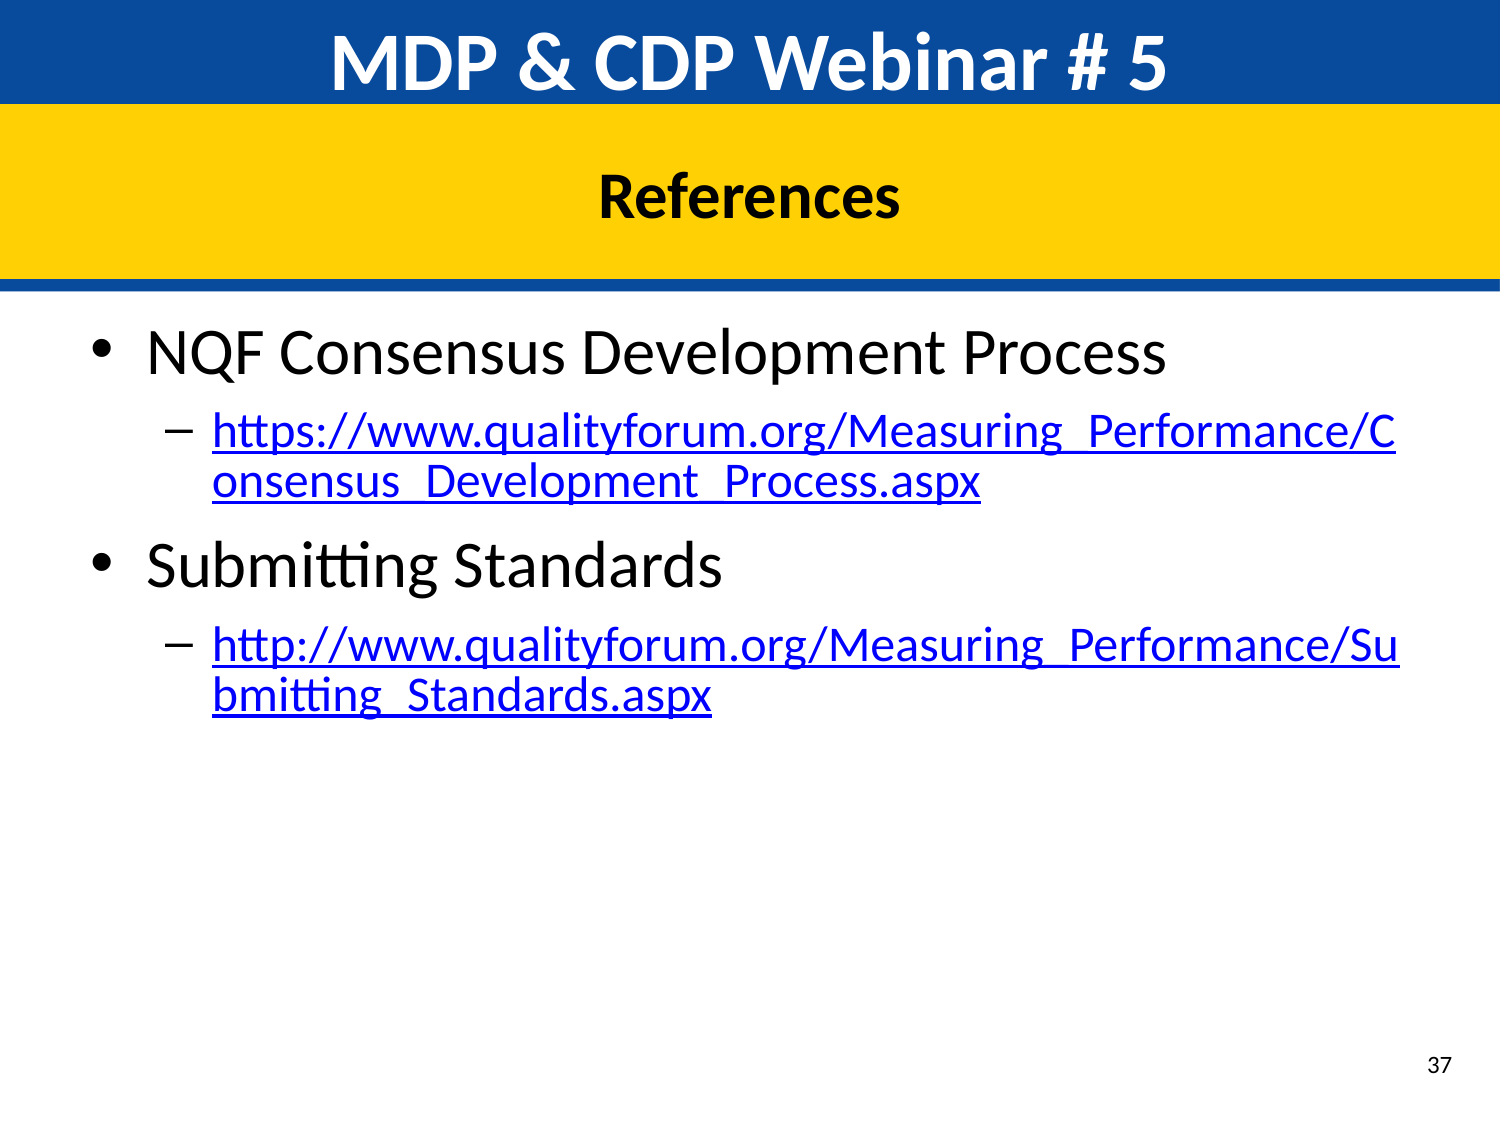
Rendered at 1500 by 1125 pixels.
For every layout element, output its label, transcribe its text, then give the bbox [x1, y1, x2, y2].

list NQF Consensus Development Process https://www.qualityforum.org/Measuring_Performance/Consensus_Development_Process.aspx Submitting Standards http://www.qualityforum.org/Measuring_Performance/Submitting_Standards.aspx [75, 299, 1425, 1005]
text_box References [0, 117, 1500, 279]
title MDP & CDP Webinar # 5 [0, 0, 1500, 104]
